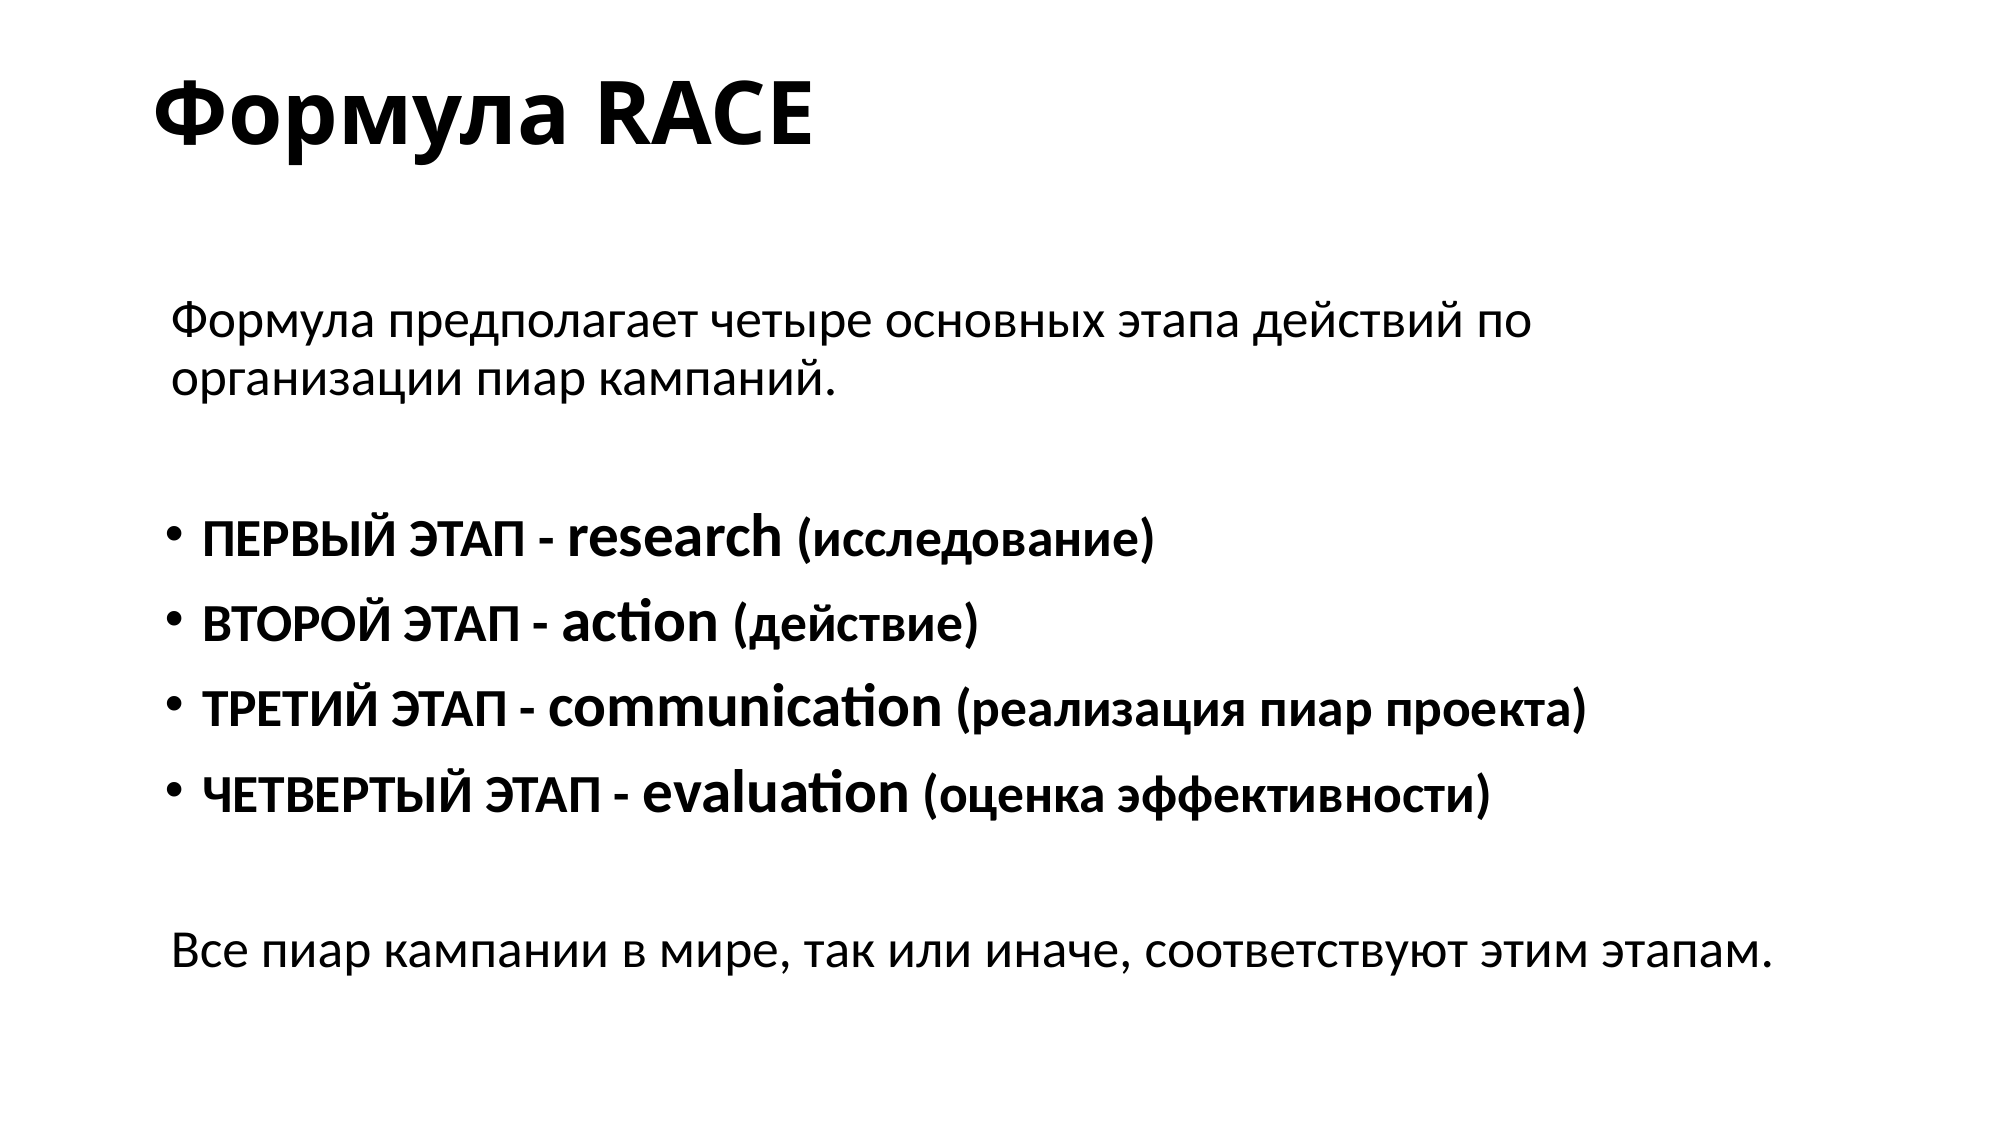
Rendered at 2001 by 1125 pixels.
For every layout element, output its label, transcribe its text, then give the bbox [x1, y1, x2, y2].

list Формула предполагает четыре основных этапа действий по организации пиар кампаний. ПЕРВЫЙ ЭТАП - research (исследование) ВТОРОЙ ЭТАП - action (действие) ТРЕТИЙ ЭТАП - communication (реализация пиар проекта) ЧЕТВЕРТЫЙ ЭТАП - evaluation (оценка эффективности) Все пиар кампании в мире, так или иначе, соответствуют этим этапам. [149, 284, 1849, 994]
title Формула RACE [137, 59, 1863, 278]
